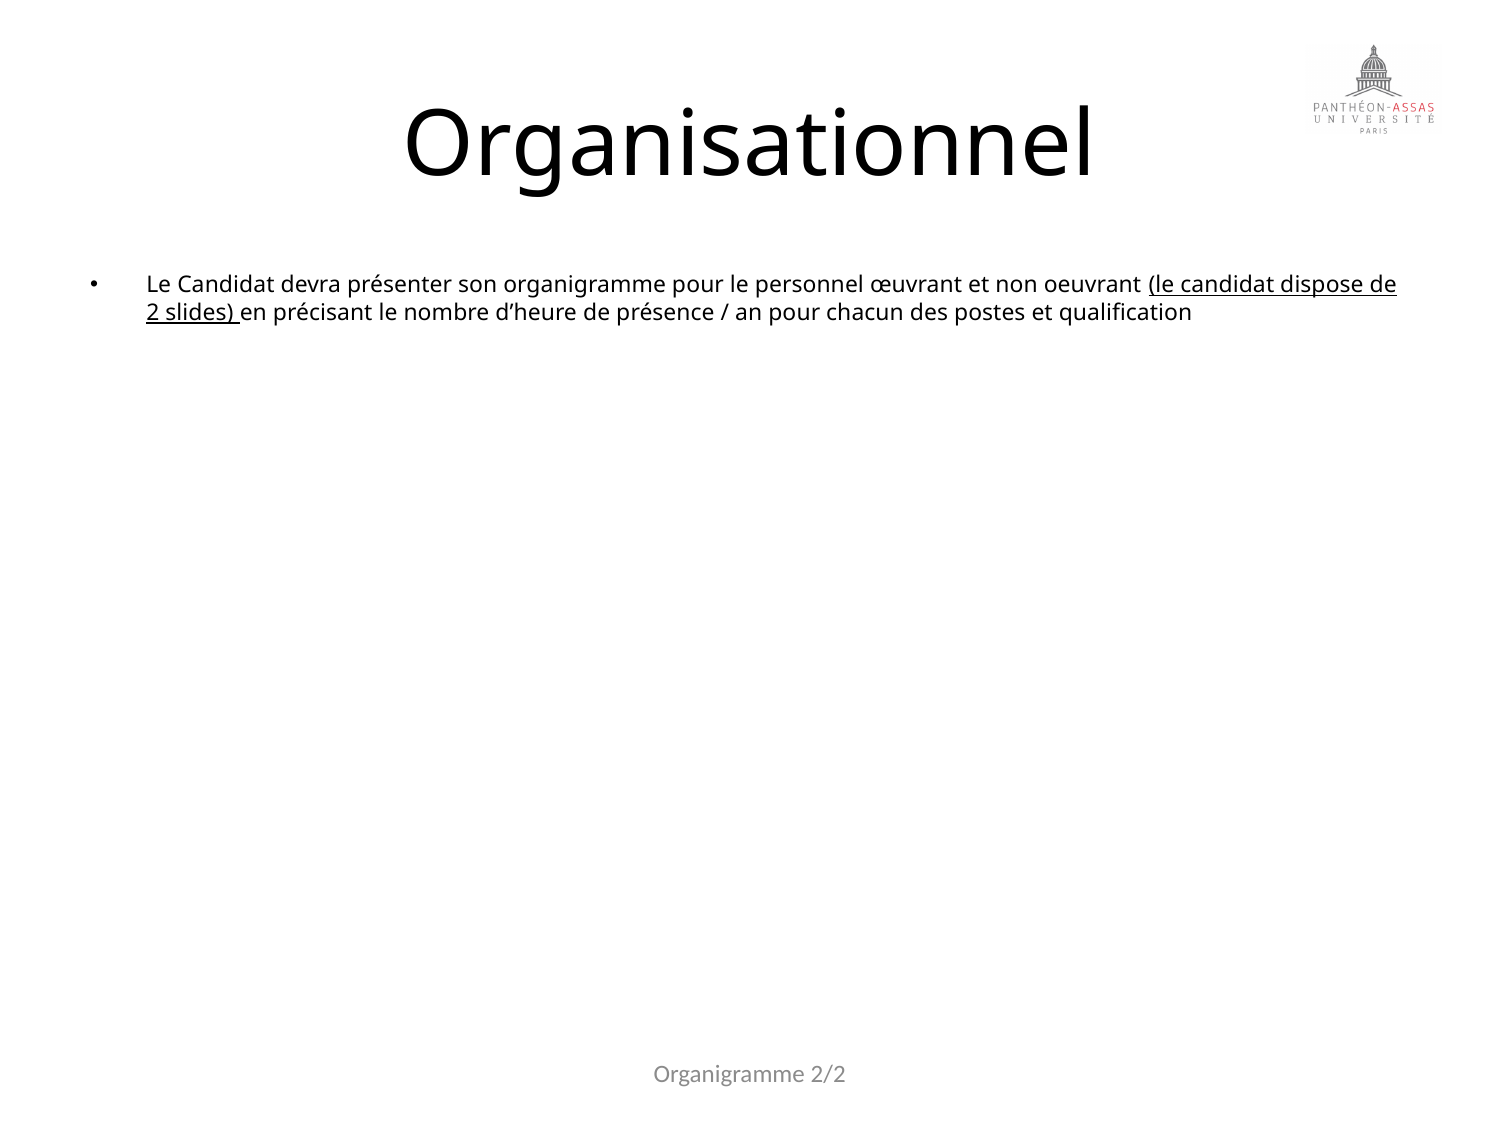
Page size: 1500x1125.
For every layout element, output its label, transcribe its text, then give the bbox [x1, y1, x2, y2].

title Organisationnel [75, 45, 1425, 233]
footer Organigramme 2/2 [512, 1042, 988, 1103]
picture [1304, 44, 1443, 134]
list Le Candidat devra présenter son organigramme pour le personnel œuvrant et non oeuvrant (le candidat dispose de 2 slides) en précisant le nombre d’heure de présence / an pour chacun des postes et qualification [75, 262, 1425, 1005]
